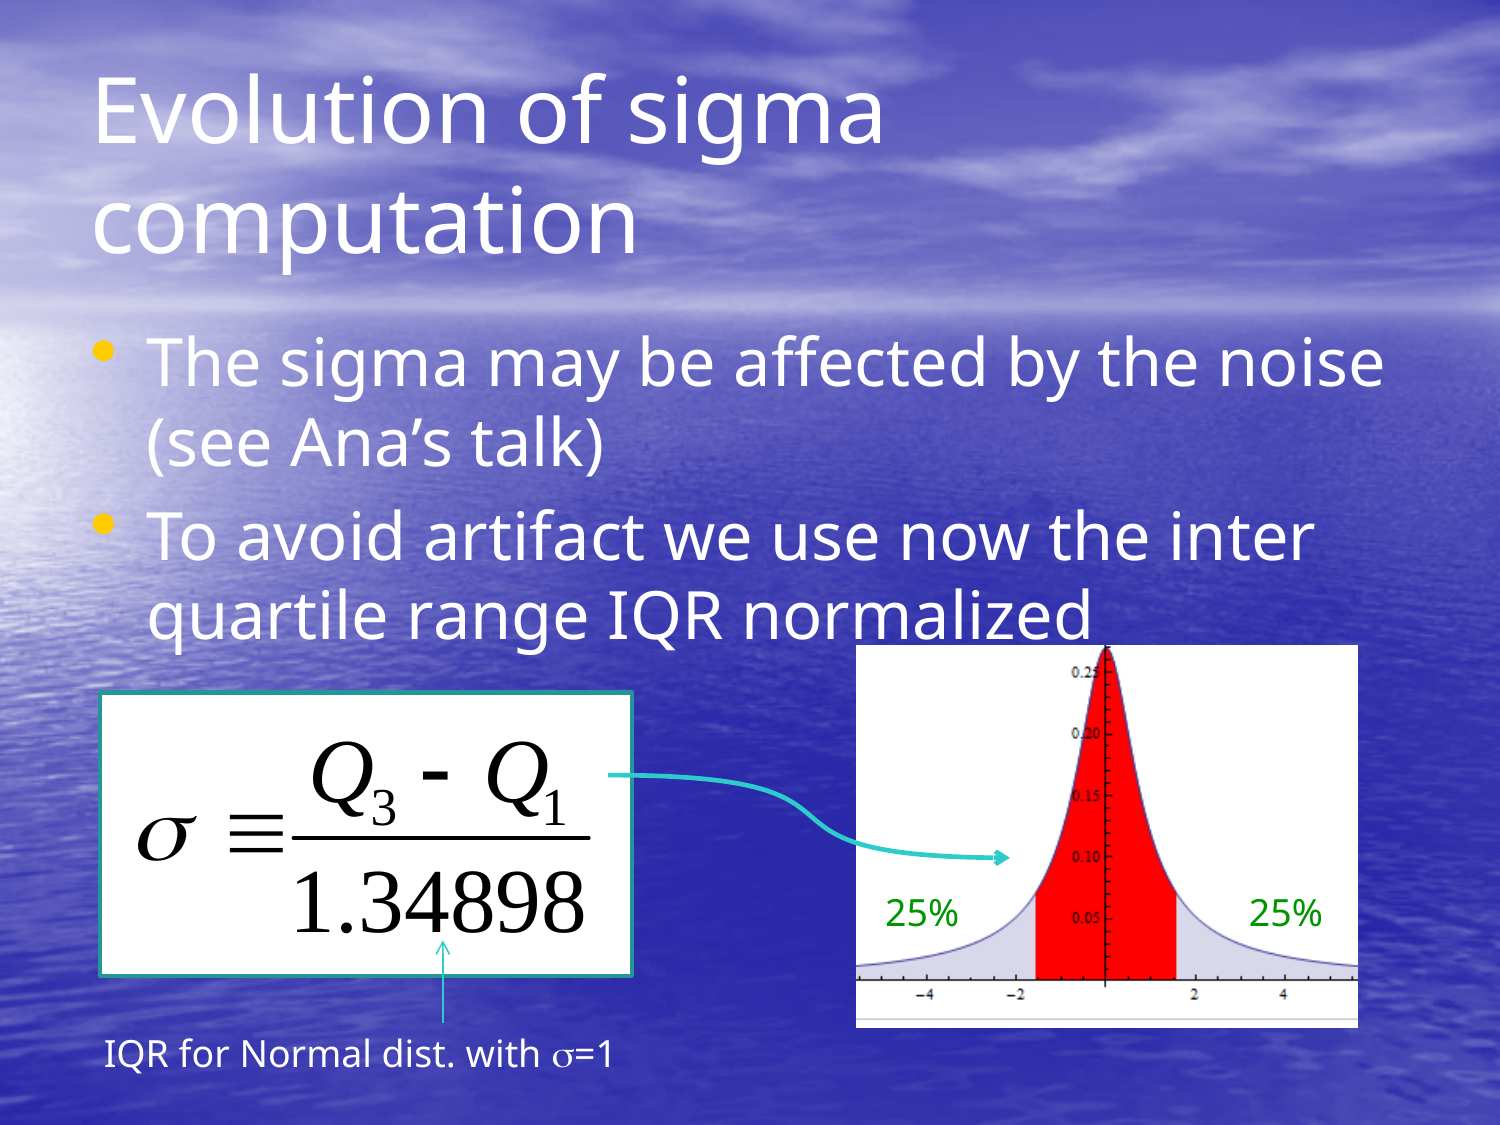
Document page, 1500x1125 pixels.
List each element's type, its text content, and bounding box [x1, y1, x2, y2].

picture [856, 644, 1359, 1029]
title Evolution of sigma computation [74, 47, 1426, 276]
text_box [608, 774, 1011, 858]
list The sigma may be affected by the noise (see Ana’s talk) To avoid artifact we use now the inter quartile range IQR normalized [74, 312, 1426, 988]
text_box IQR for Normal dist. with =1 [88, 1023, 633, 1083]
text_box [123, 715, 605, 953]
